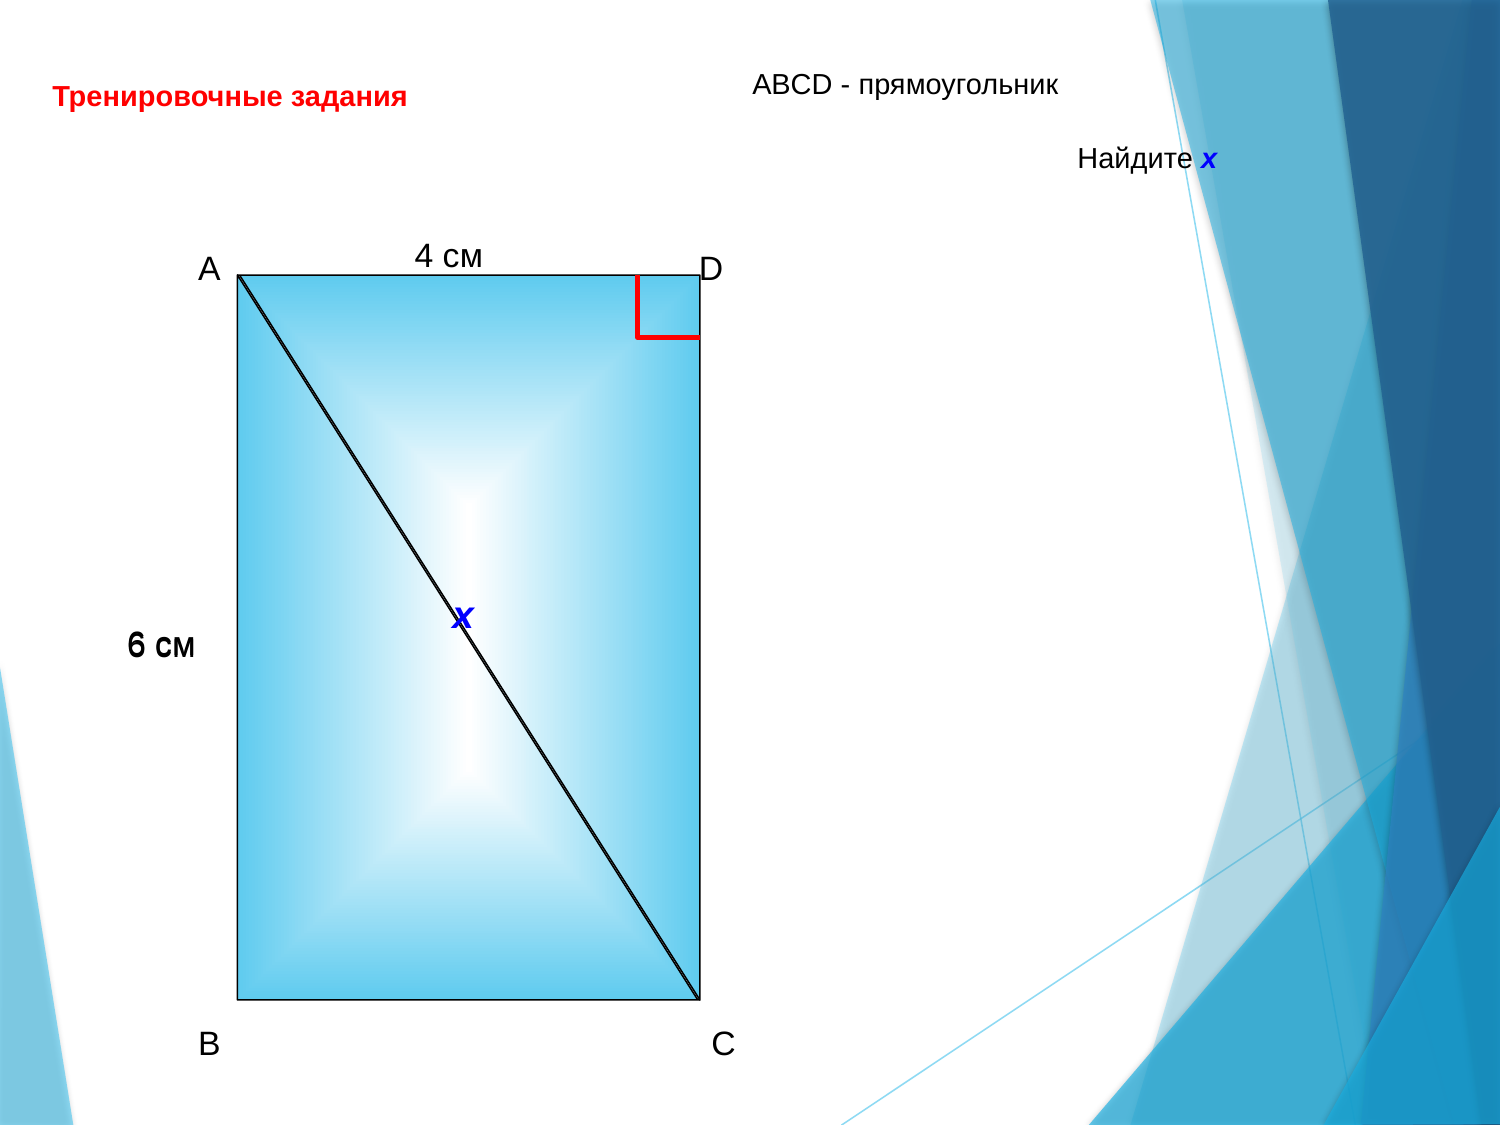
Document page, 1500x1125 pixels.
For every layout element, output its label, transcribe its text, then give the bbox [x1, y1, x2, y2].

text_box 4 см [399, 187, 499, 282]
text_box 6 см [112, 577, 211, 672]
text_box C [696, 975, 751, 1070]
text_box АBCD - прямоугольник [737, 24, 1463, 108]
text_box [637, 274, 700, 338]
text_box Тренировочные задания [37, 37, 713, 114]
text_box D [684, 200, 739, 295]
text_box х [437, 537, 501, 644]
text_box A [183, 200, 236, 295]
text_box B [183, 975, 236, 1070]
text_box [237, 274, 696, 1000]
text_box Найдите х [1062, 99, 1375, 177]
text_box [239, 275, 700, 994]
